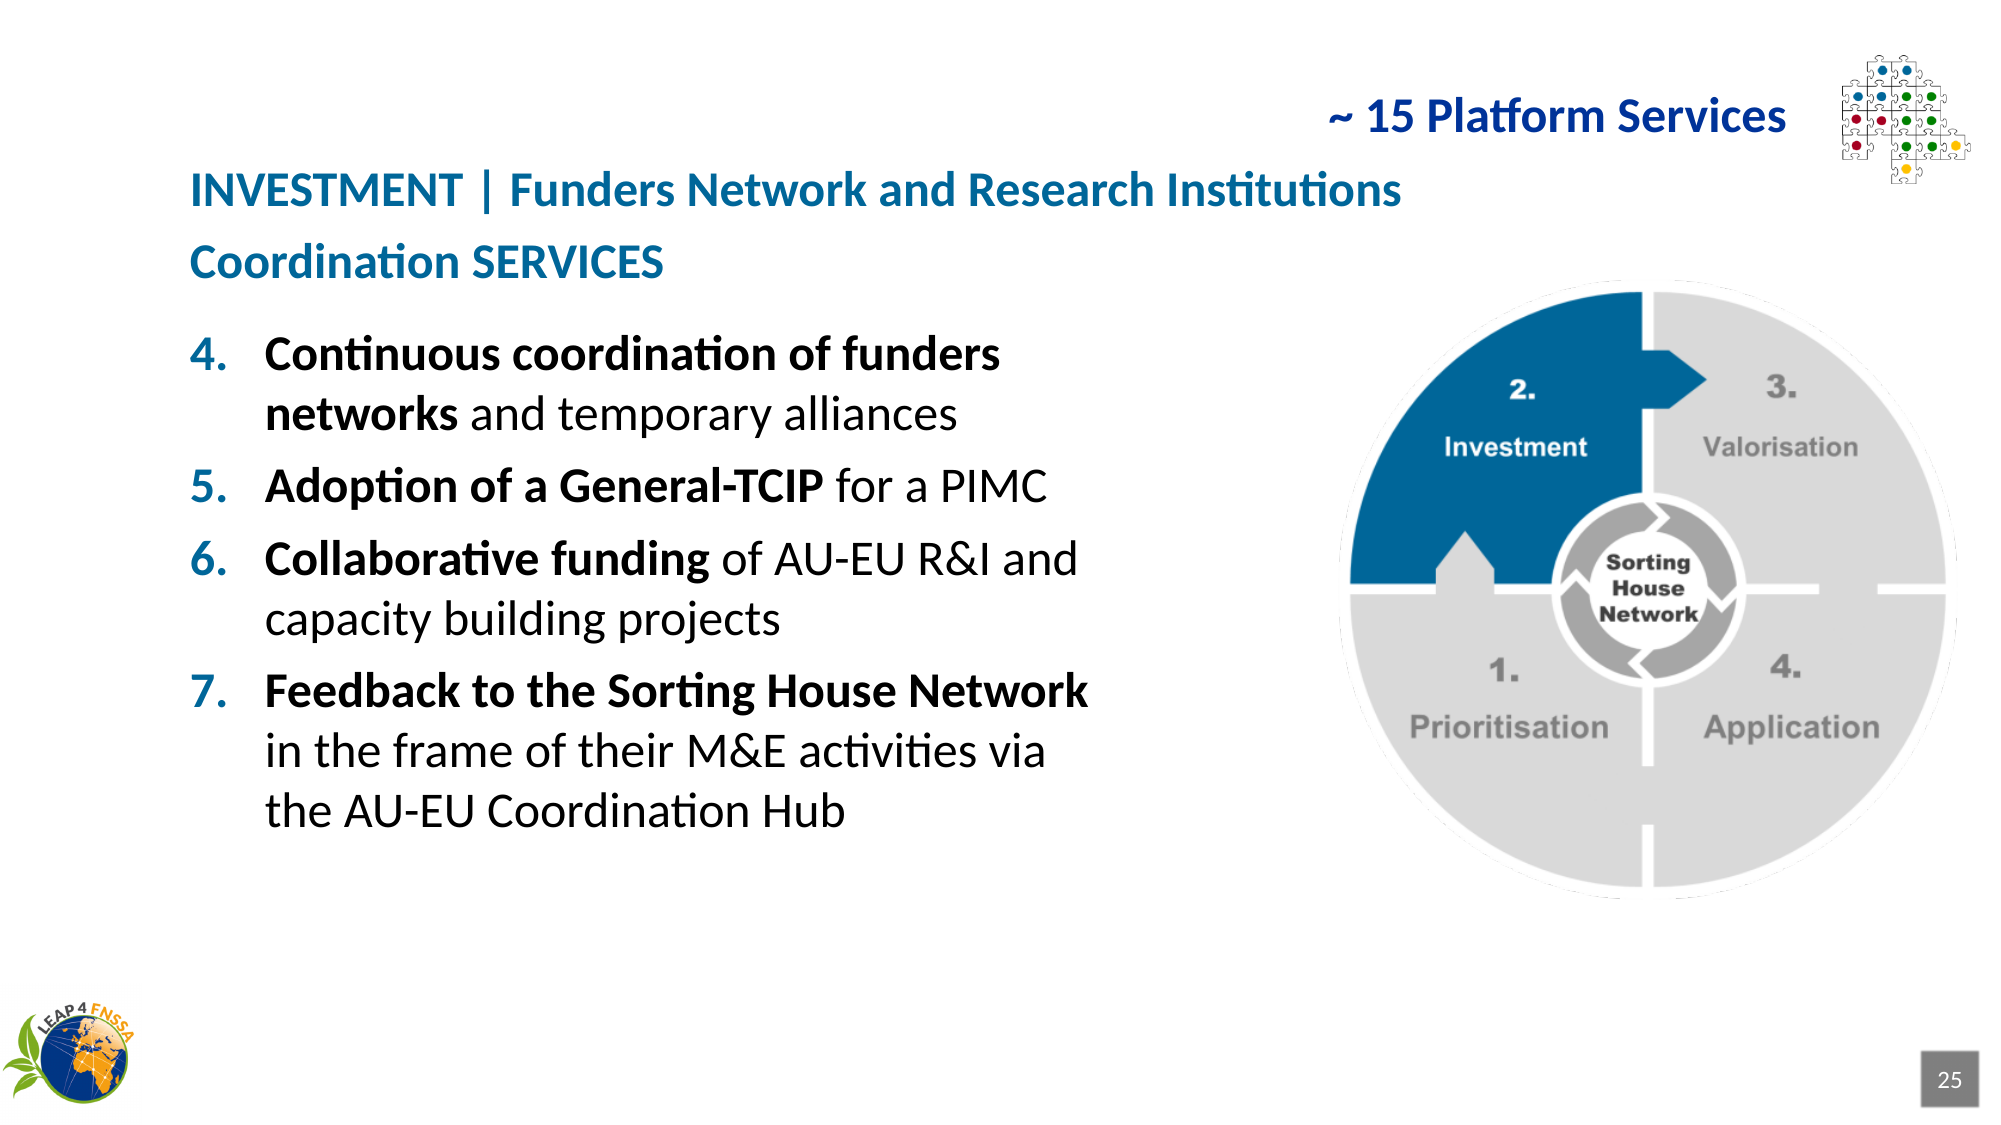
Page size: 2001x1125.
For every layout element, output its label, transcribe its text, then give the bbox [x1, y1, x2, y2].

picture [0, 983, 142, 1125]
picture [1338, 279, 1958, 900]
text_box Continuous coordination of funders networks and temporary alliances Adoption of a General-TCIP for a PIMC Collaborative funding of AU-EU R&I and capacity building projects Feedback to the Sorting House Network in the frame of their M&E activities via the AU-EU Coordination Hub [175, 312, 1136, 991]
picture [1842, 55, 1971, 184]
text_box Investment | Funders Network and Research Institutions Coordination Services [175, 148, 1935, 296]
text_box ~ 15 Platform Services [1160, 74, 1802, 150]
